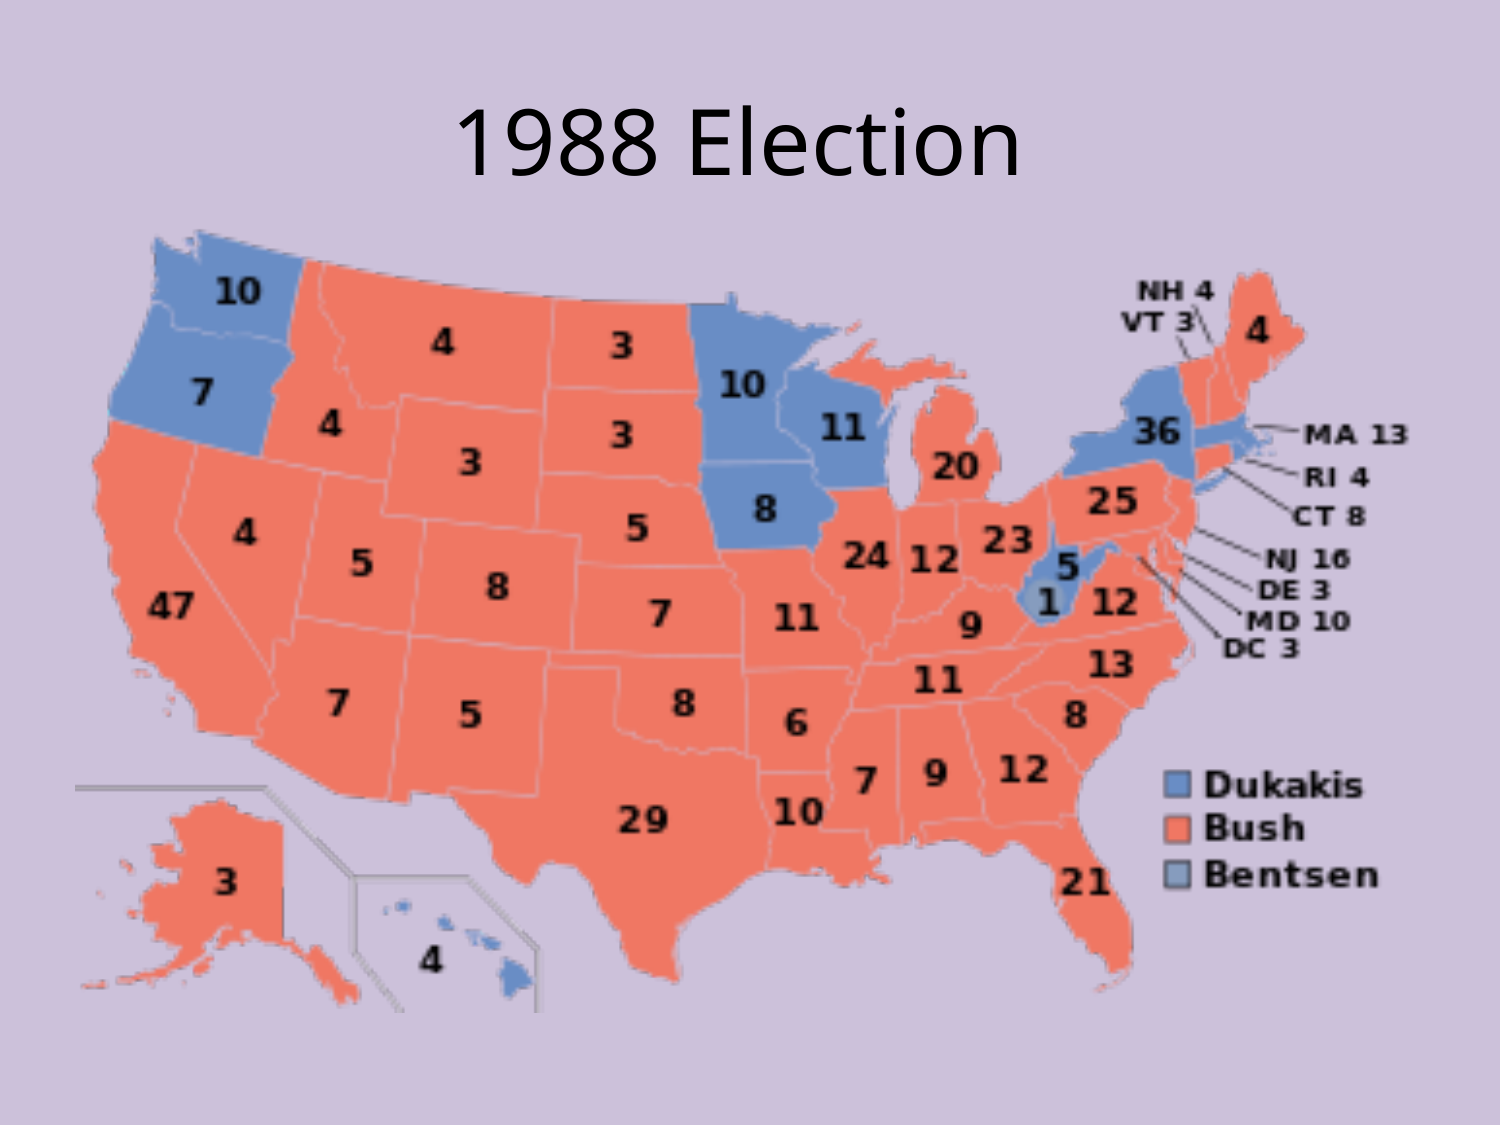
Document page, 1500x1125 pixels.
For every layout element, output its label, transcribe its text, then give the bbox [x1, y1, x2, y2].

title 1988 Election [75, 45, 1425, 223]
picture [74, 224, 1430, 1013]
